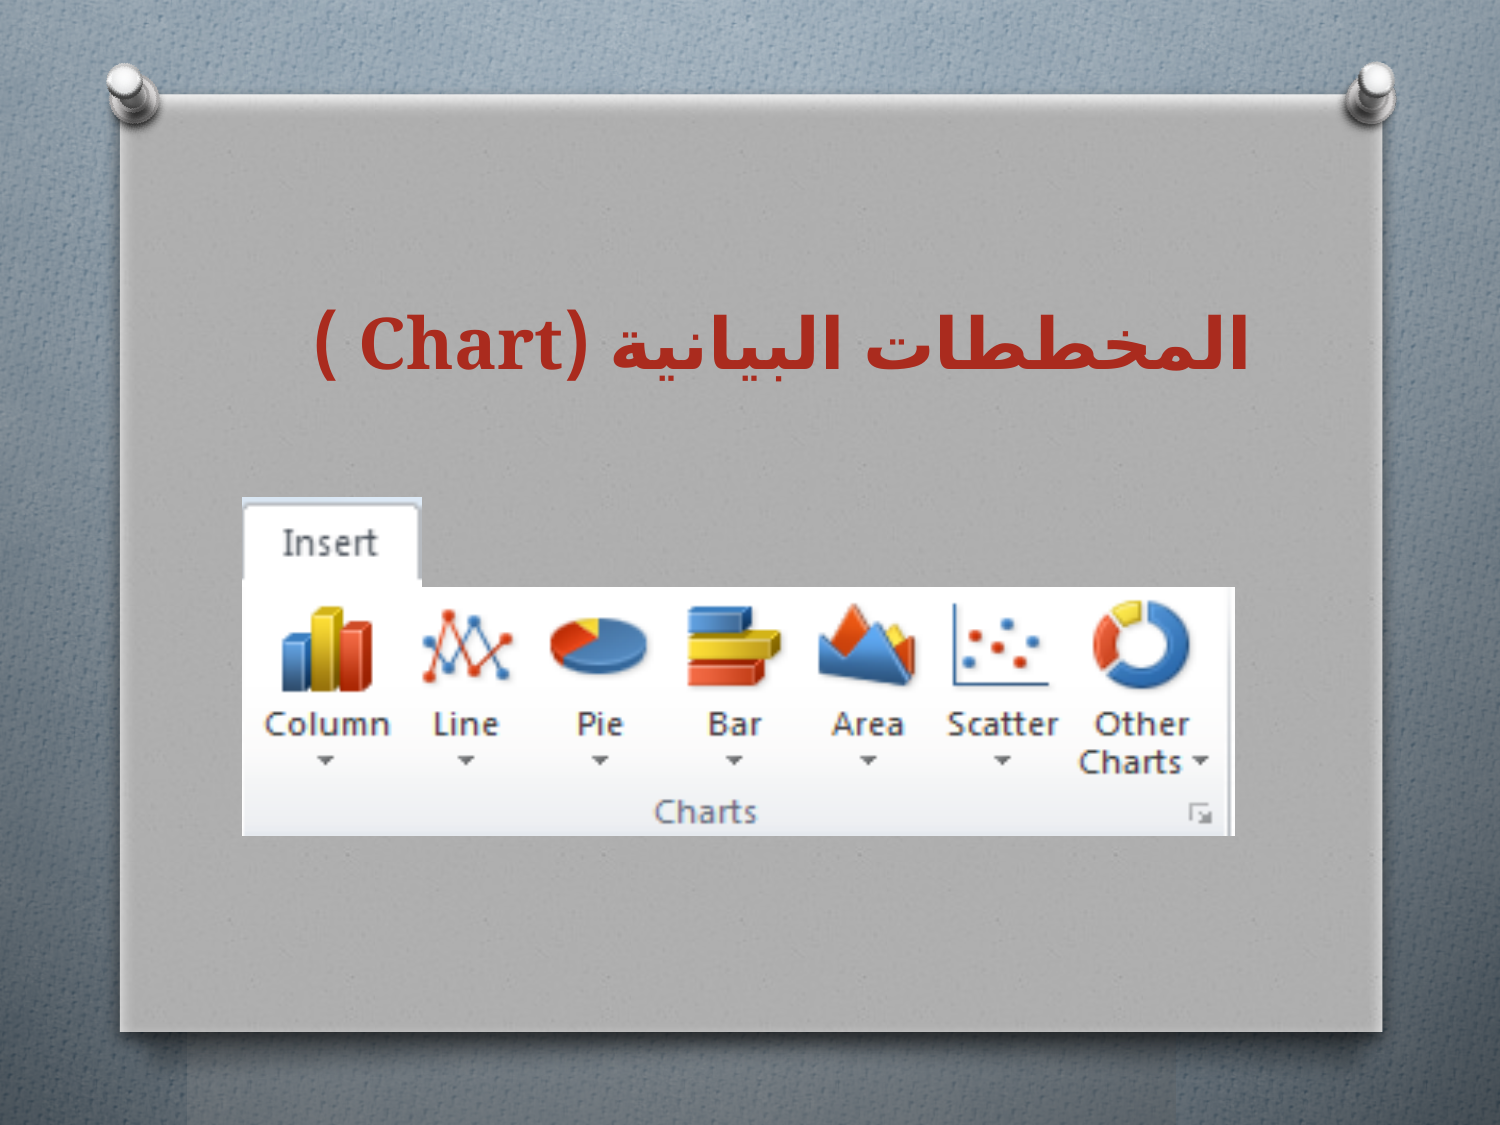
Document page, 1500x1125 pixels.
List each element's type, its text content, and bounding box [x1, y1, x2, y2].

picture [1317, 35, 1439, 156]
picture [241, 497, 1235, 836]
text_box المخططات البيانية (Chart ) [265, 290, 1282, 440]
picture [75, 29, 198, 153]
